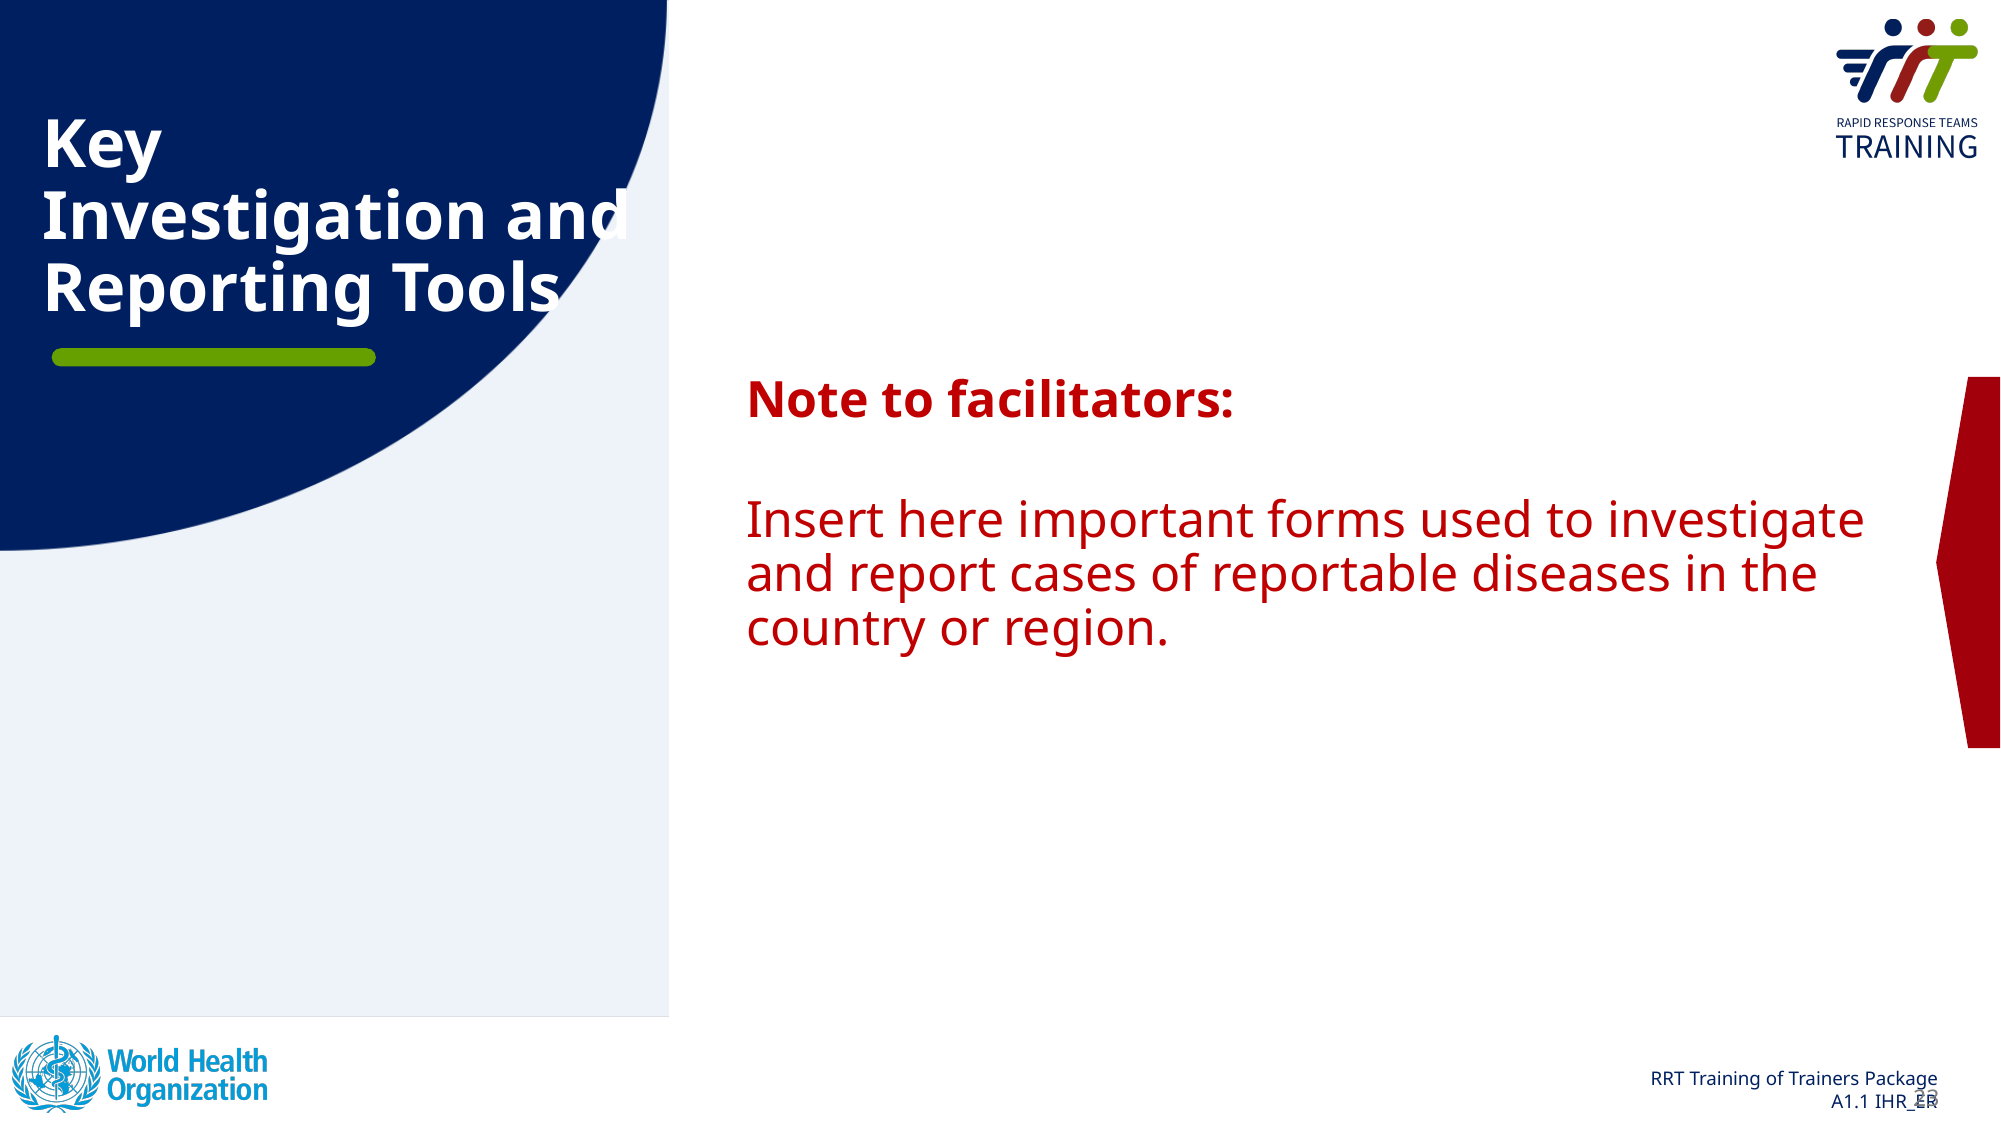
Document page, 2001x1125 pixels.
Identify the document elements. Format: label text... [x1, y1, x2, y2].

picture [12, 1035, 267, 1113]
picture [58, 1050, 64, 1058]
list Note to facilitators: Insert here important forms used to investigate and report cases of reportable diseases in the country or region. [738, 365, 1967, 892]
text_box [51, 348, 376, 367]
title Key Investigation and Reporting Tools [27, 103, 701, 341]
picture [0, 0, 669, 1018]
picture [1835, 19, 1978, 167]
picture [12, 1083, 48, 1113]
